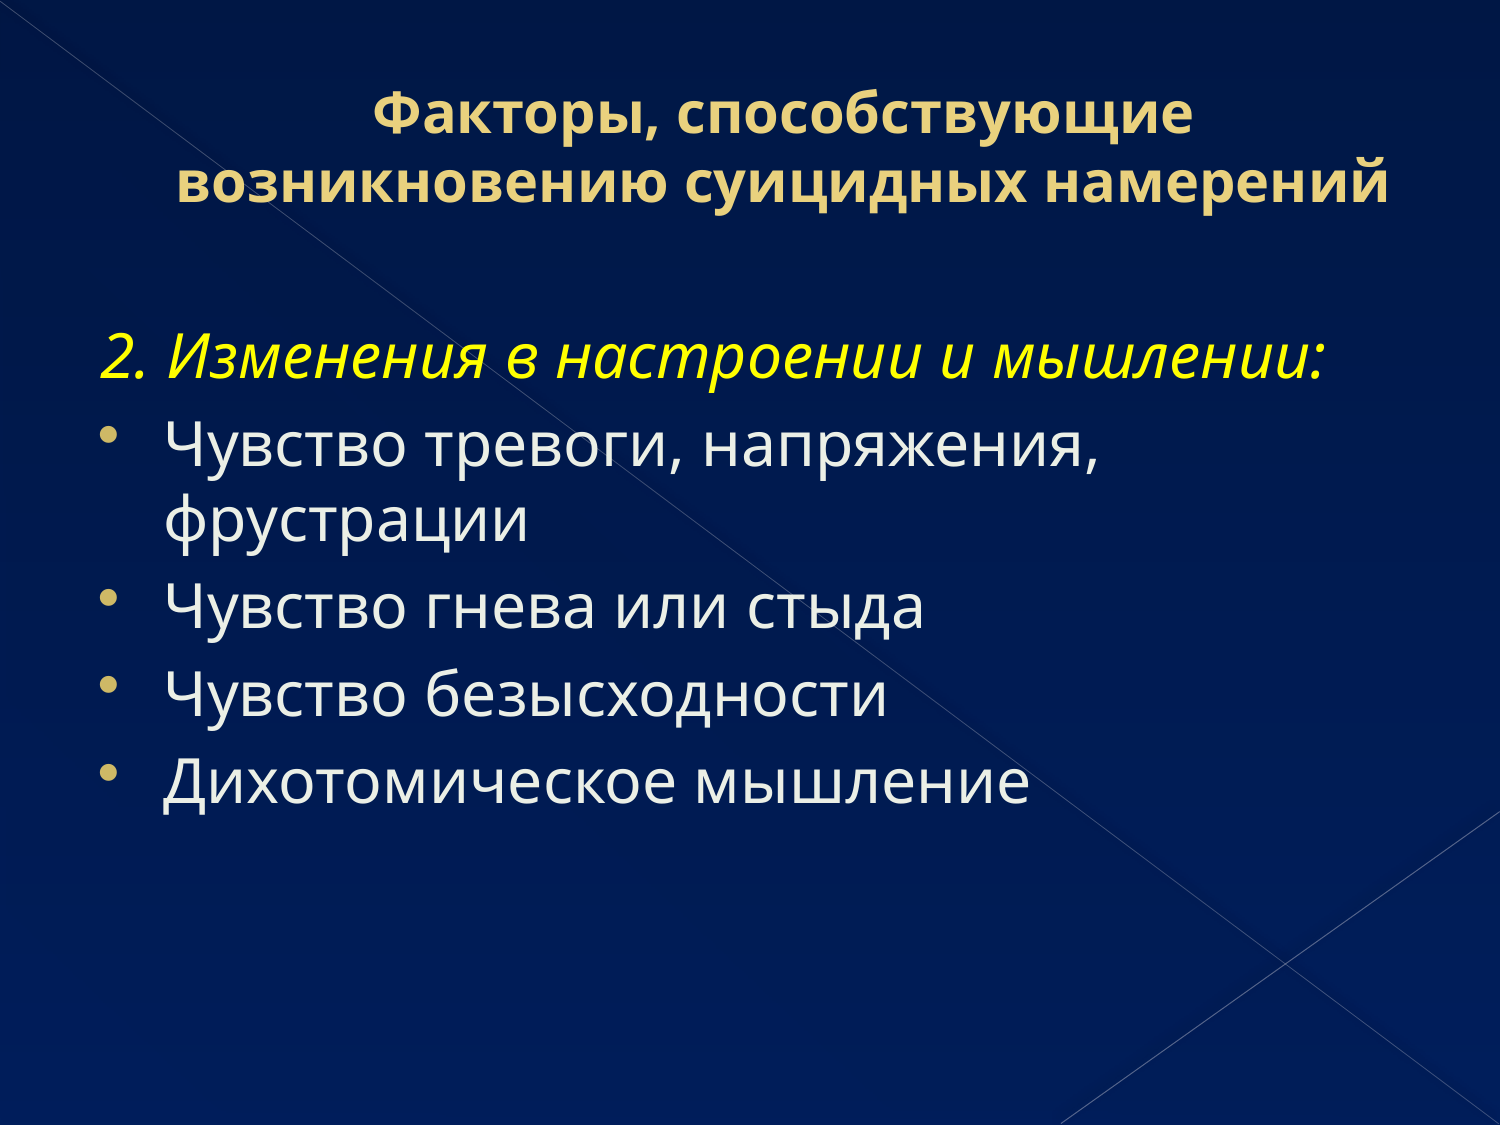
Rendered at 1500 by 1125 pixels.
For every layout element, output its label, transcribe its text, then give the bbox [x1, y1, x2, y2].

title Факторы, способствующие возникновению суицидных намерений [75, 43, 1425, 308]
list 2. Изменения в настроении и мышлении: Чувство тревоги, напряжения, фрустрации Чувство гнева или стыда Чувство безысходности Дихотомическое мышление [75, 308, 1425, 1059]
